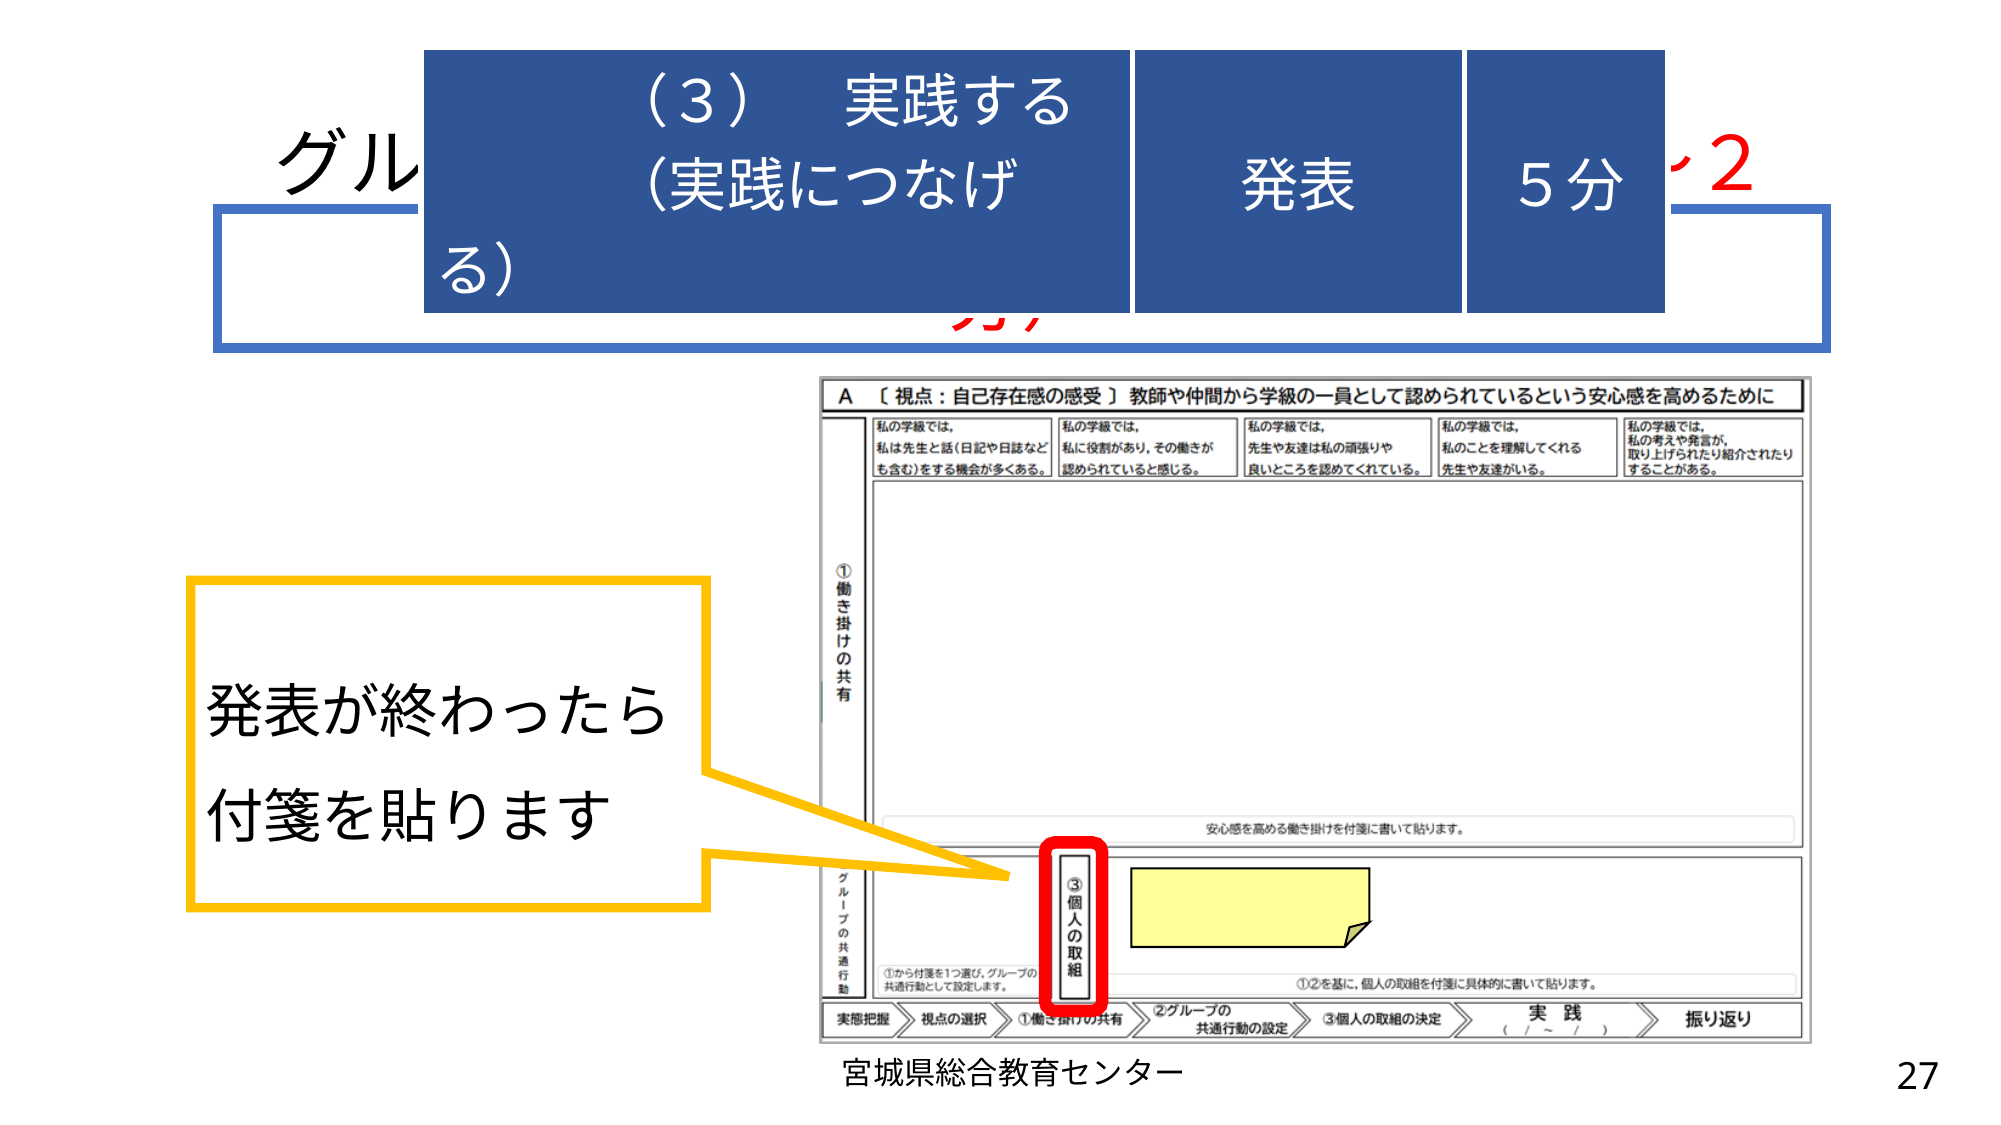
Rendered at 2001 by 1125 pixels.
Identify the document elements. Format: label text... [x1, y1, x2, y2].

table_header 発表 [1135, 50, 1462, 313]
text_box 発表が終わったら 付箋を貼ります [189, 579, 819, 909]
table_header ５分 [1467, 50, 1665, 313]
text_box グループ内で行動目標を発表します（１～２分） [216, 208, 1827, 349]
picture [819, 376, 1812, 1045]
table_header （３） 実践する （実践につなげる） [424, 50, 1130, 313]
